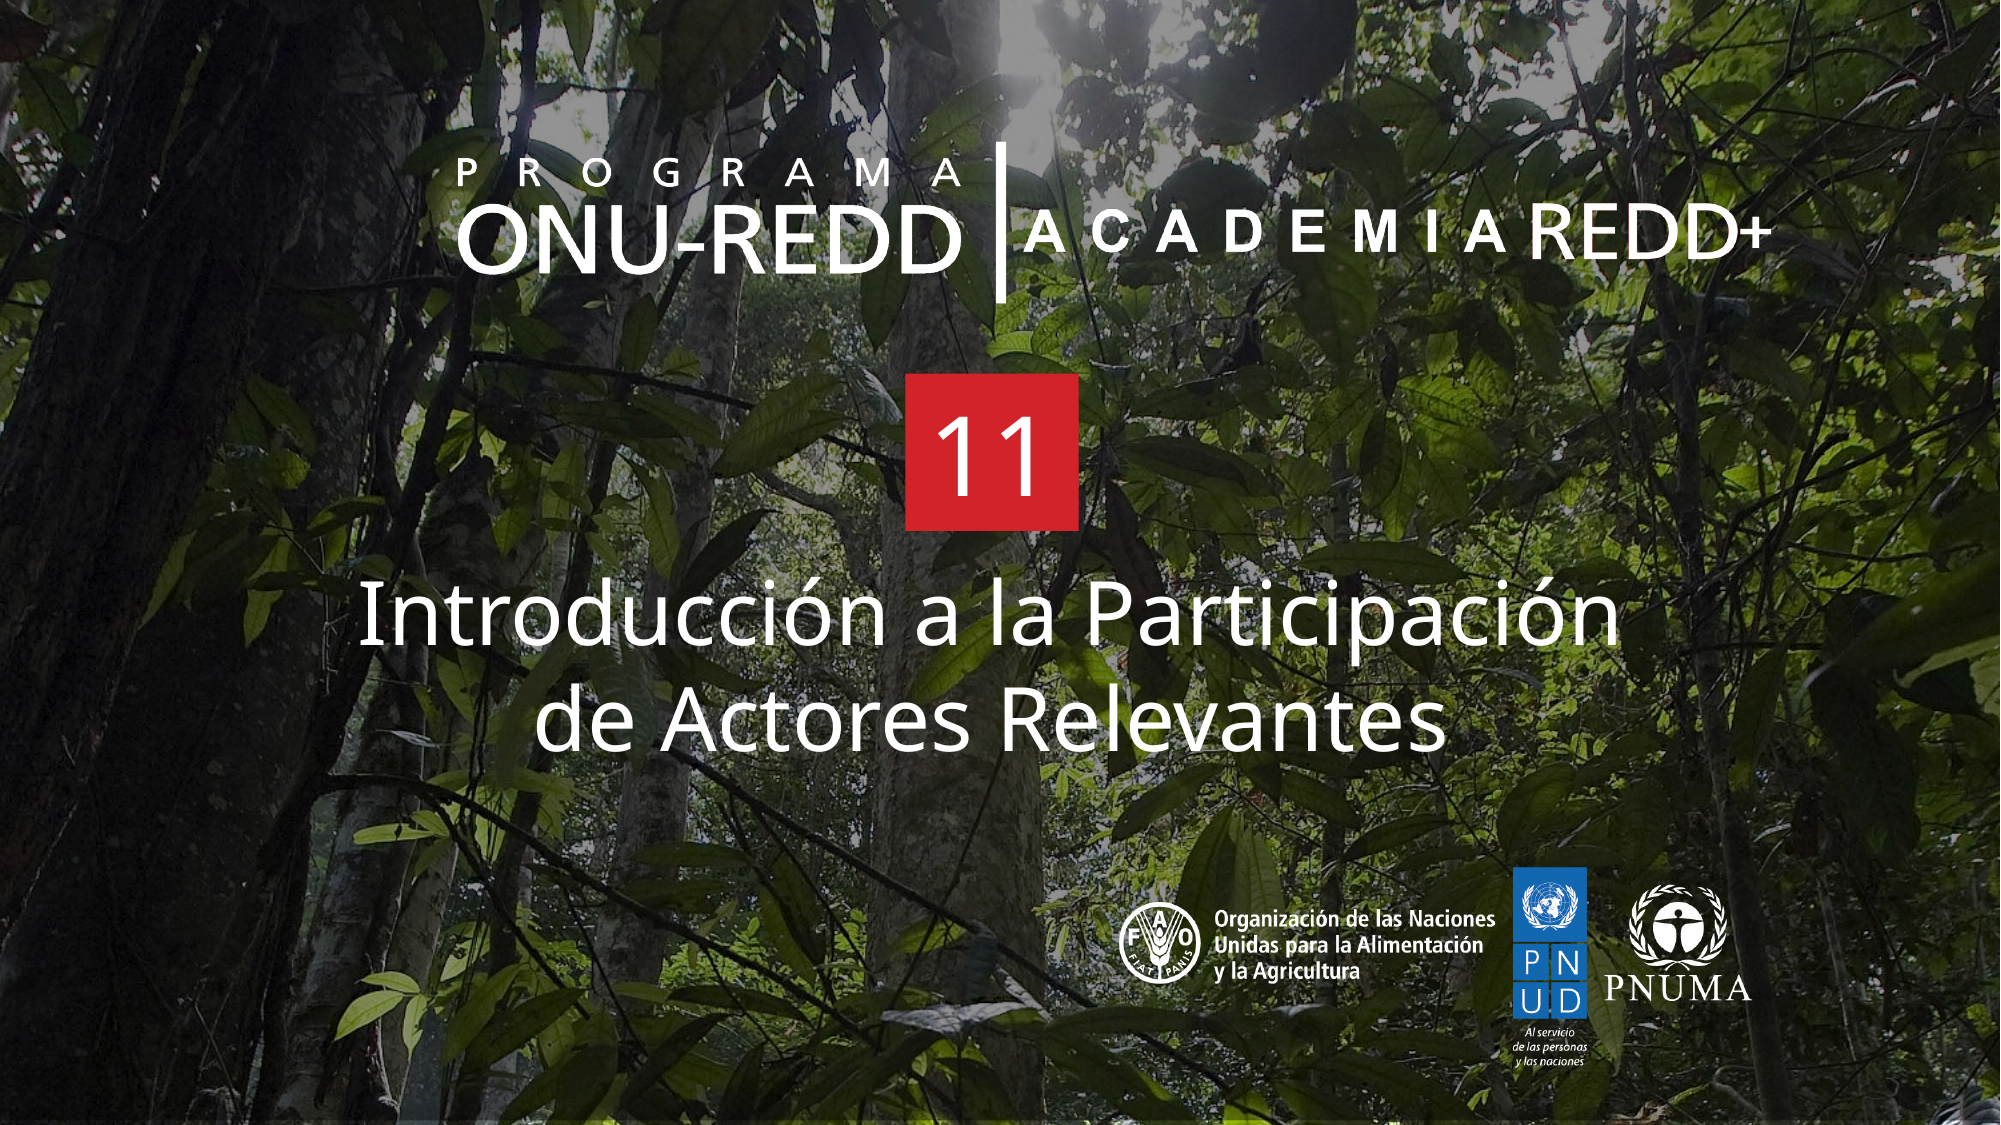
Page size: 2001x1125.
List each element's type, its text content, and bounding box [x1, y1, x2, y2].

title Introducción a la Participación de Actores Relevantes [152, 542, 1853, 784]
picture [0, 0, 2000, 1125]
